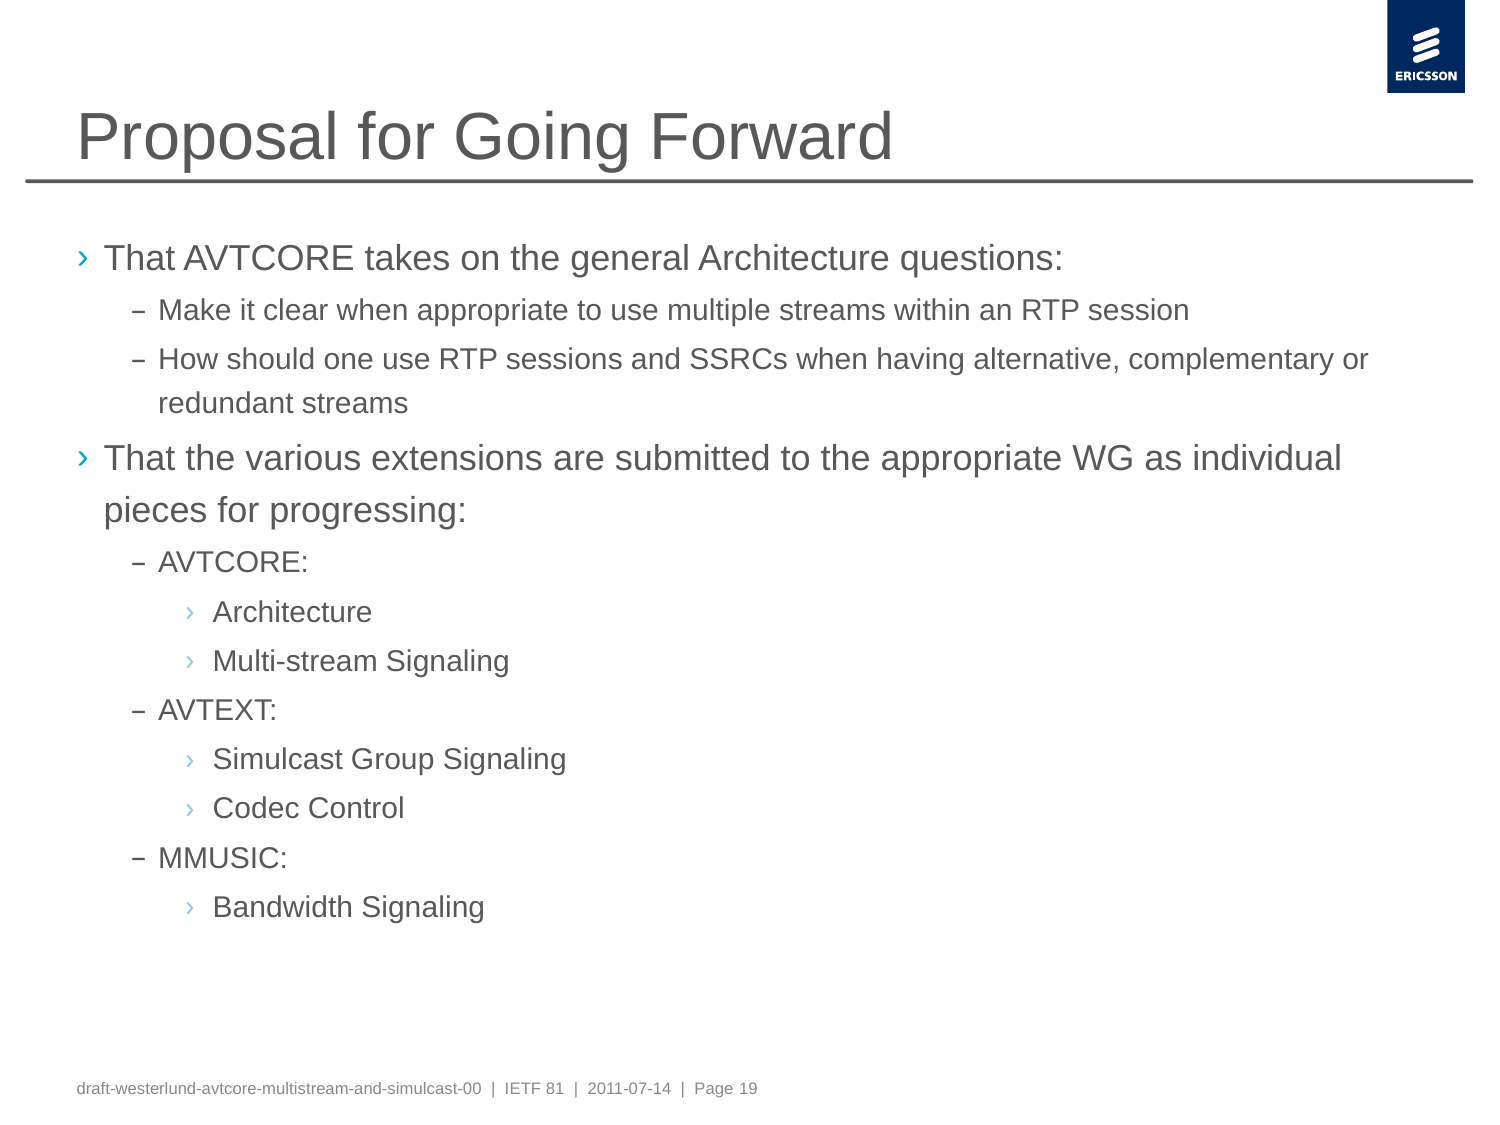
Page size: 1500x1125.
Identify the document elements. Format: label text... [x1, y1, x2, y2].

list That AVTCORE takes on the general Architecture questions: Make it clear when appropriate to use multiple streams within an RTP session How should one use RTP sessions and SSRCs when having alternative, complementary or redundant streams That the various extensions are submitted to the appropriate WG as individual pieces for progressing: AVTCORE: Architecture Multi-stream Signaling AVTEXT: Simulcast Group Signaling Codec Control MMUSIC: Bandwidth Signaling [64, 225, 1436, 929]
title Proposal for Going Forward [64, 91, 1349, 173]
